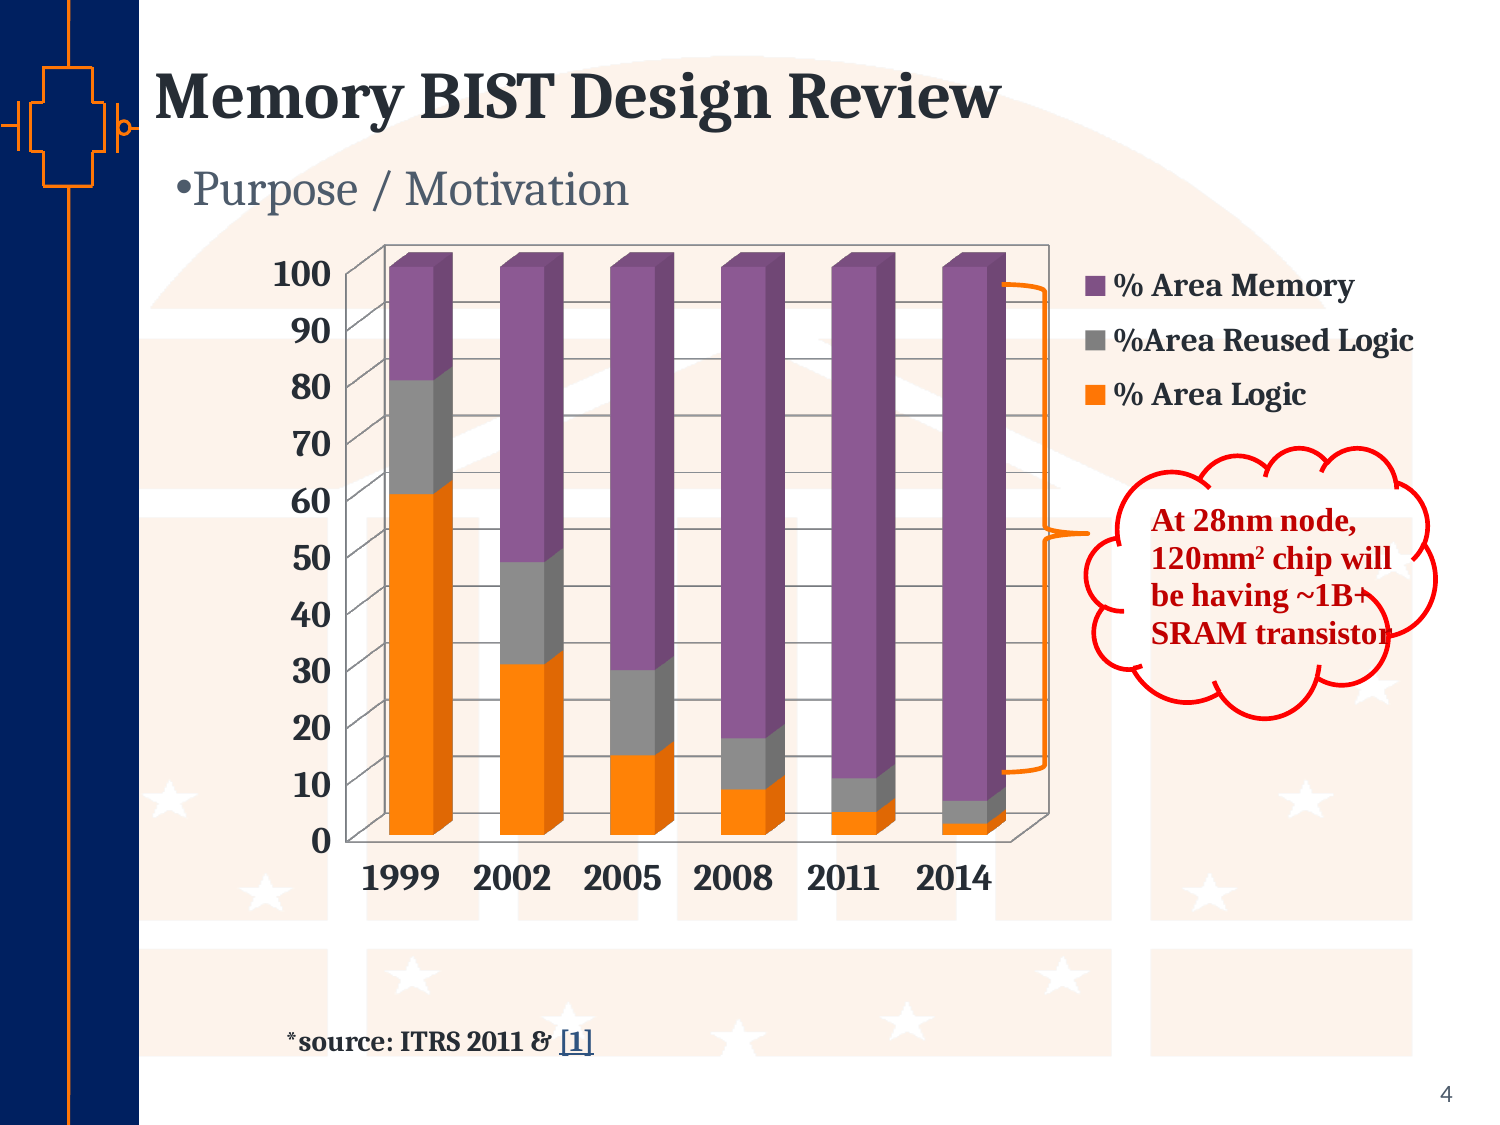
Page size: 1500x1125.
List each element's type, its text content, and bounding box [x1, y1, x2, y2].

list Purpose / Motivation [160, 148, 1472, 1054]
chart [249, 228, 1439, 916]
slide_number 4 [1425, 1062, 1488, 1123]
text_box *source: ITRS 2011 & [1] [270, 1014, 1088, 1065]
title Memory BIST Design Review [139, 0, 1500, 140]
